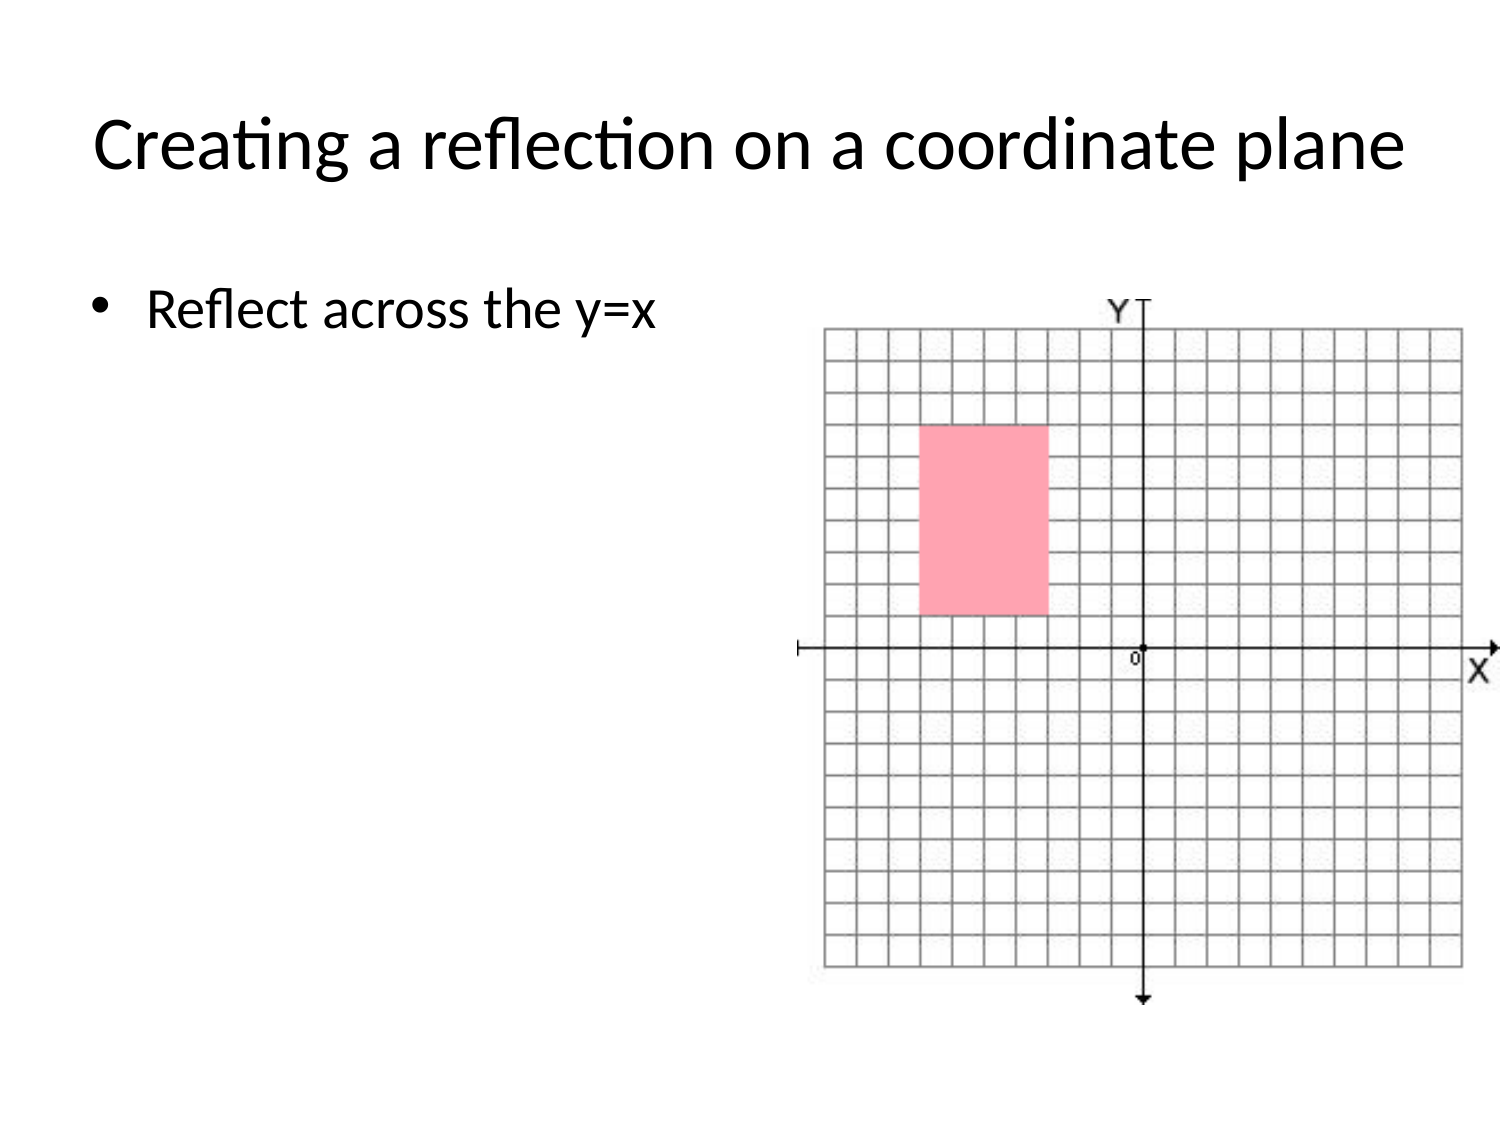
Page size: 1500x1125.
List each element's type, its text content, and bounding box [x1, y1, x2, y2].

list Reflect across the y=x [75, 262, 738, 1005]
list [797, 299, 1500, 1006]
title Creating a reflection on a coordinate plane [75, 45, 1425, 233]
